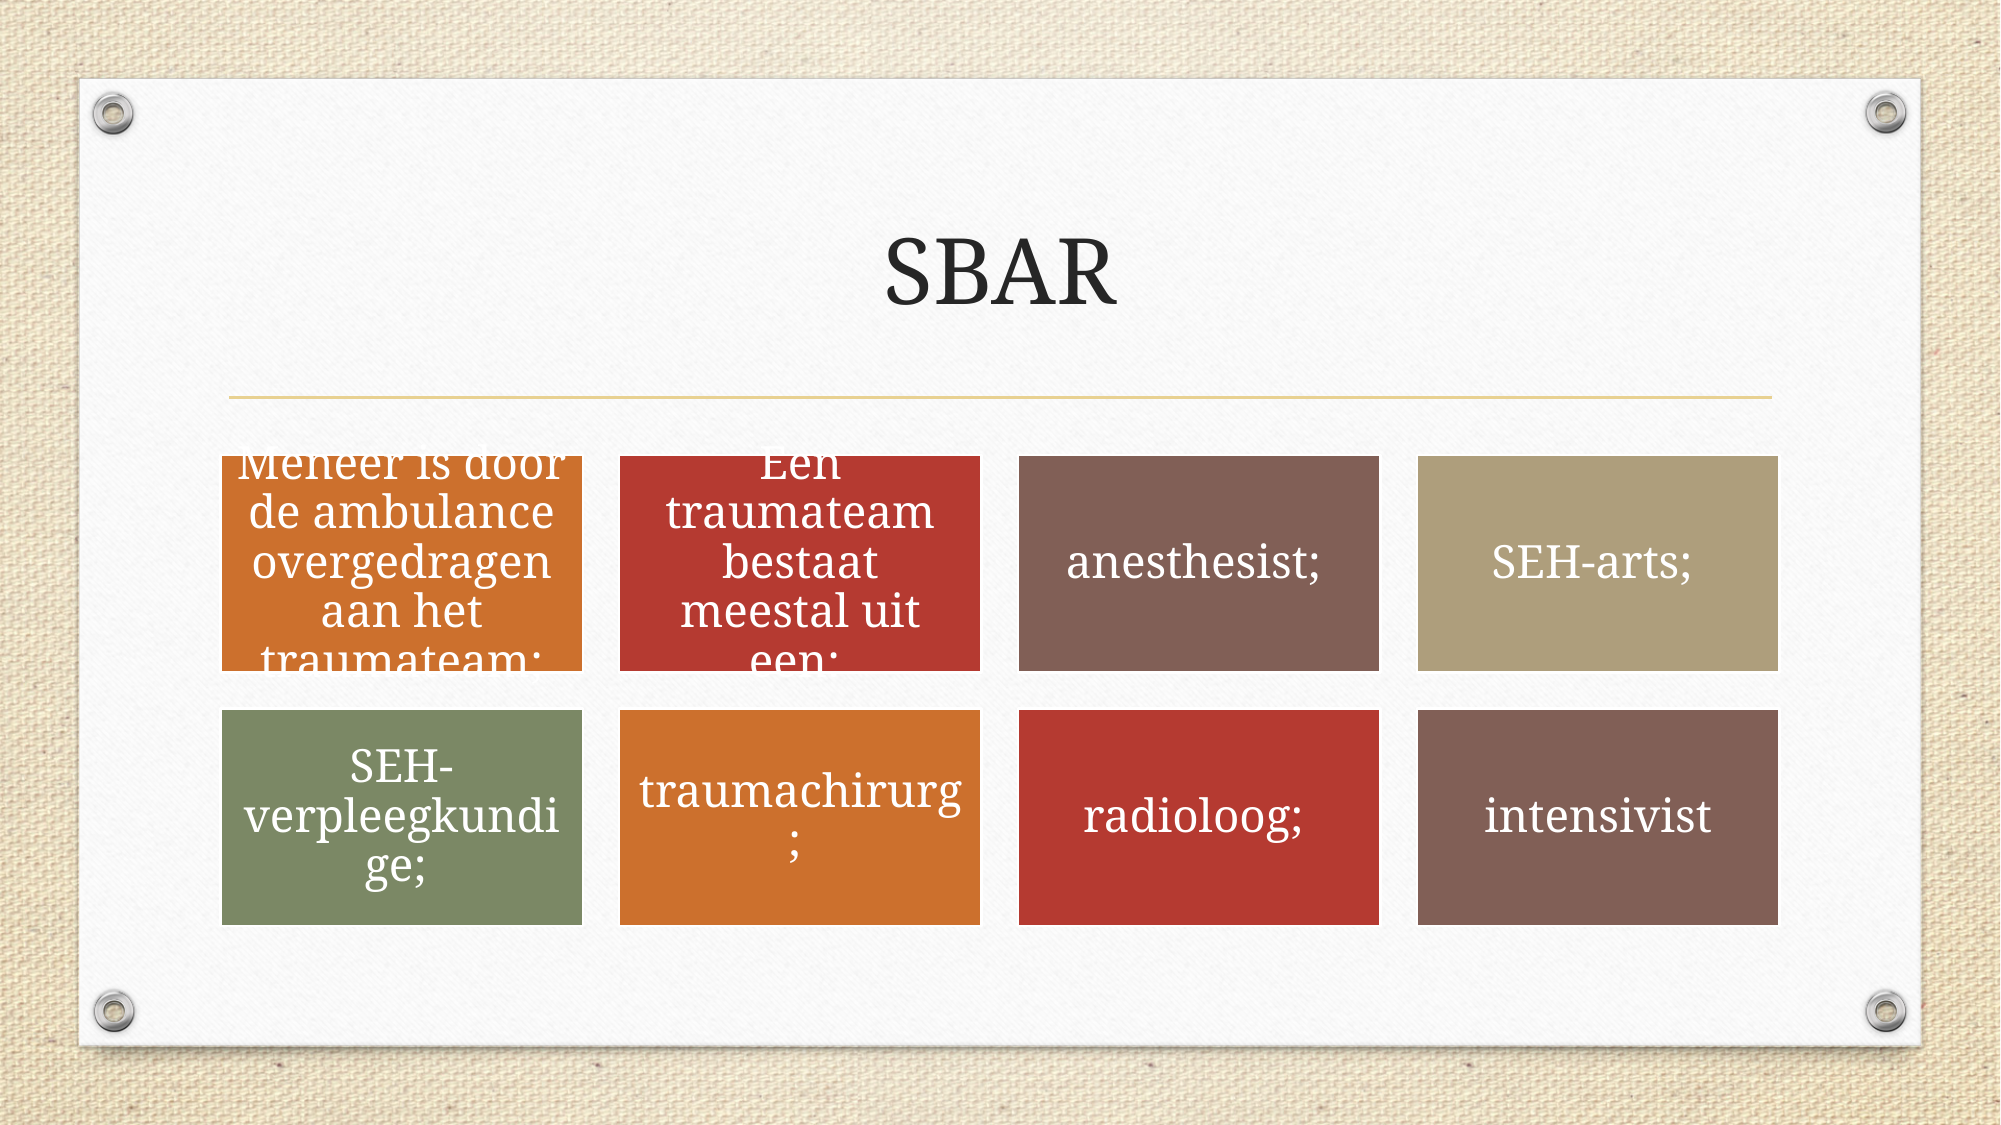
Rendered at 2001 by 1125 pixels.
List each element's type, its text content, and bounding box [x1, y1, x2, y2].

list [212, 454, 1788, 927]
title SBAR [212, 161, 1788, 375]
picture [0, 0, 2001, 1125]
